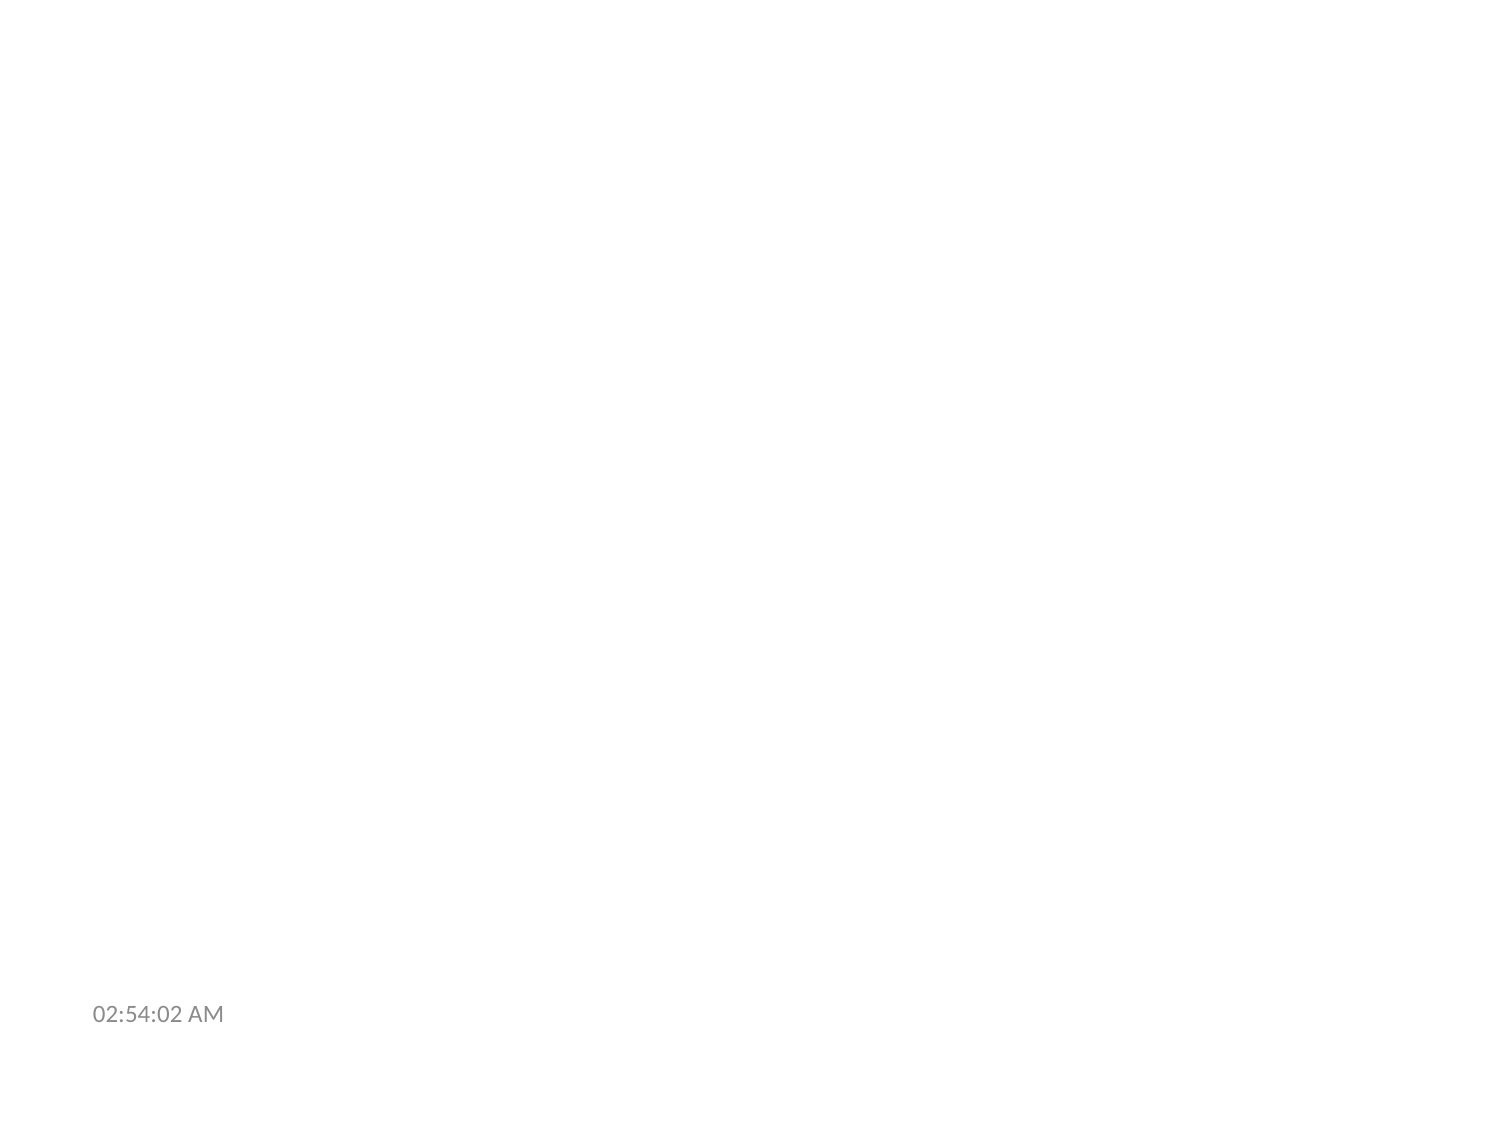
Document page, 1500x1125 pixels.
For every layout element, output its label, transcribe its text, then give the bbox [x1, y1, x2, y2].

text_box 3:35:09 PM [77, 982, 428, 1043]
